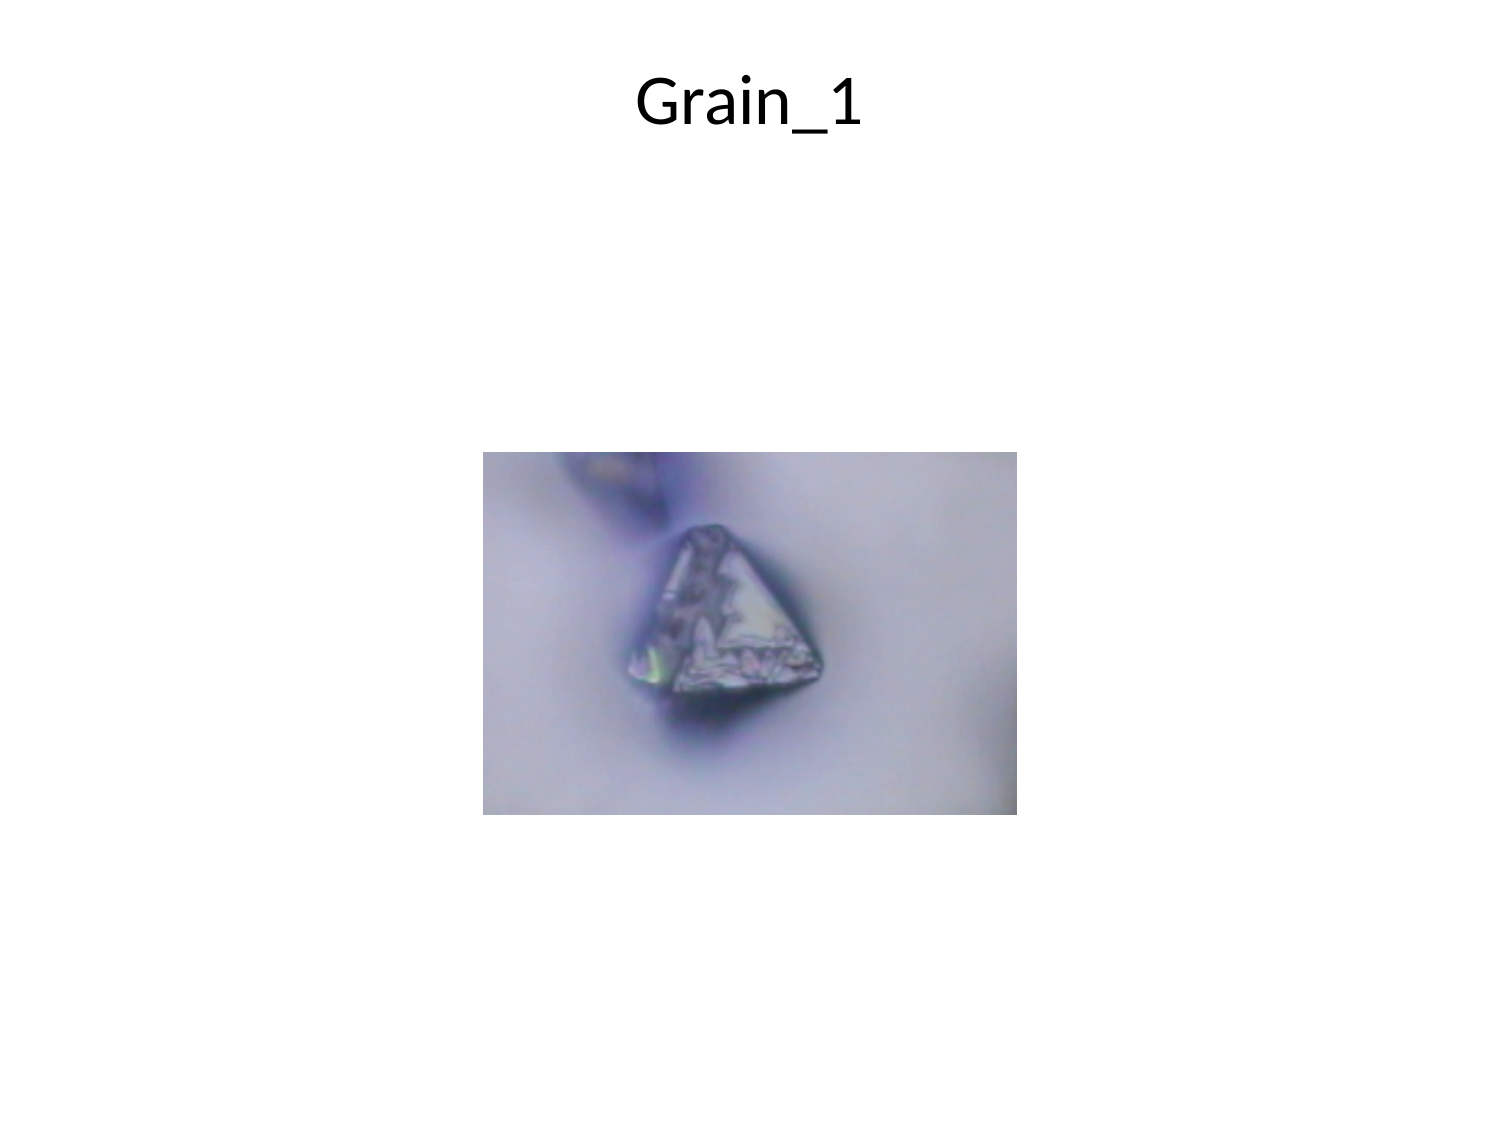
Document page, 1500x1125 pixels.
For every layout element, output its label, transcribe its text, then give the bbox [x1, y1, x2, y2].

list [483, 452, 1017, 816]
title Grain_1 [75, 45, 1425, 233]
